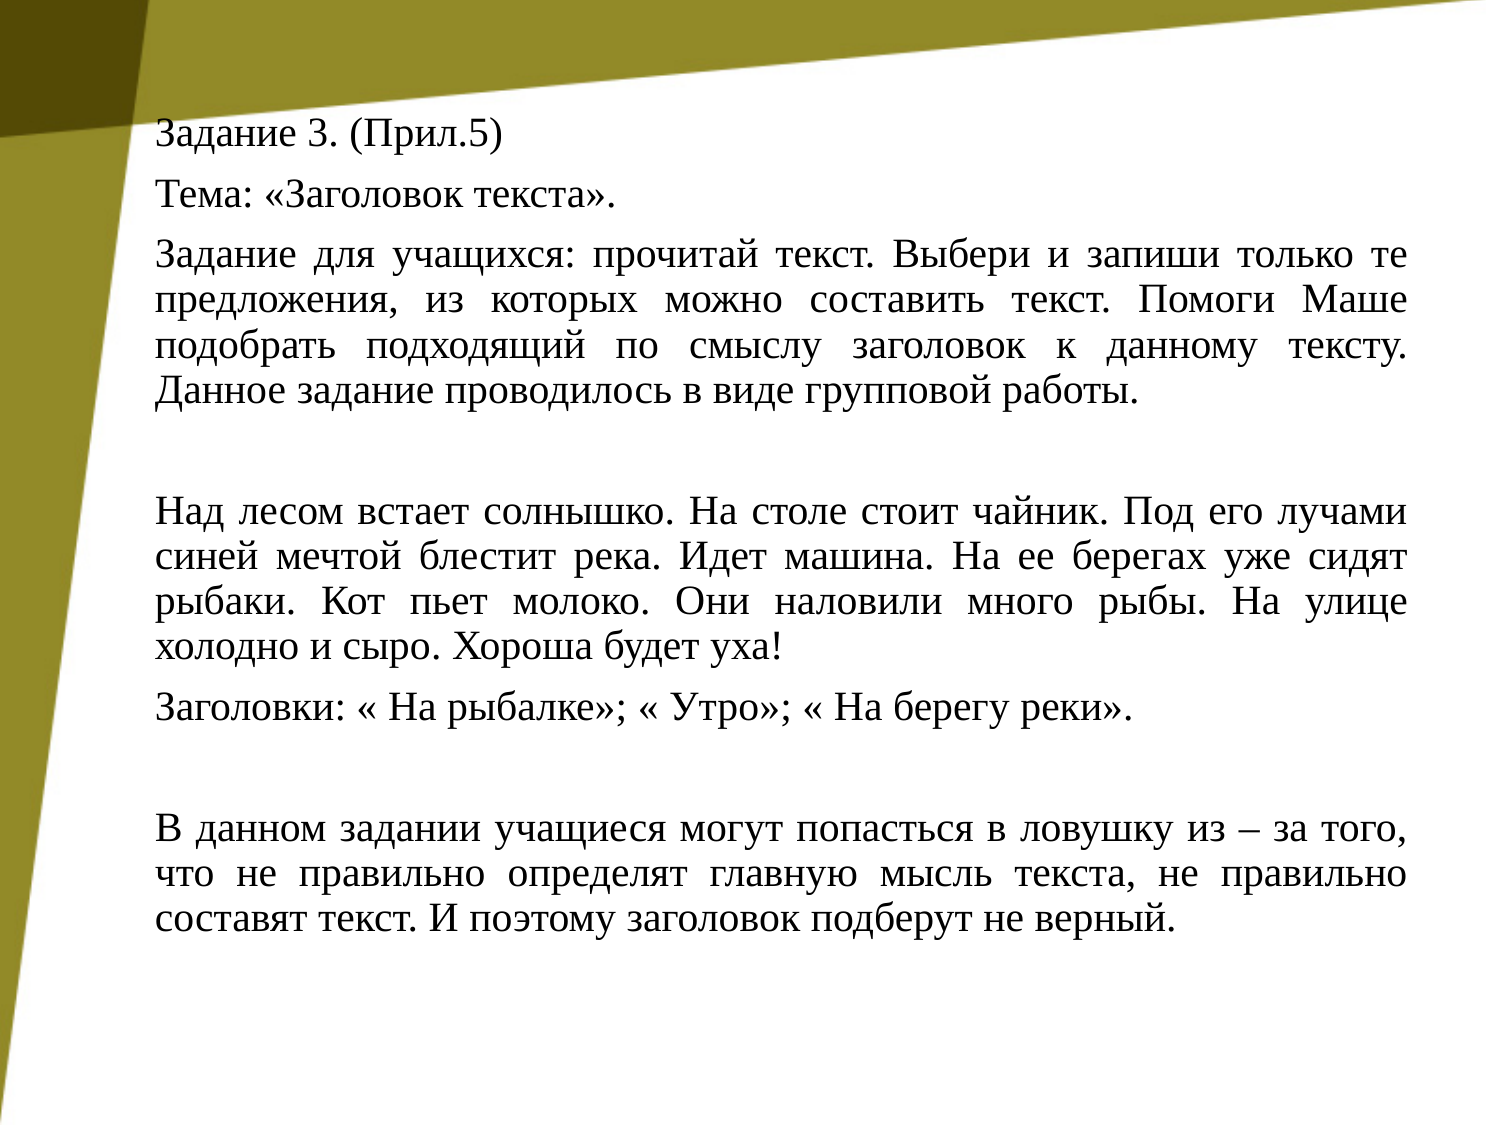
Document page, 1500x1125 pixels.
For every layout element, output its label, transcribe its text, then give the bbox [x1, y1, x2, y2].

list Задание 3. (Прил.5) Тема: «Заголовок текста». Задание для учащихся: прочитай текст. Выбери и запиши только те предложения, из которых можно составить текст. Помоги Маше подобрать подходящий по смыслу заголовок к данному тексту. Данное задание проводилось в виде групповой работы. Над лесом встает солнышко. На столе стоит чайник. Под его лучами синей мечтой блестит река. Идет машина. На ее берегах уже сидят рыбаки. Кот пьет молоко. Они наловили много рыбы. На улице холодно и сыро. Хороша будет уха! Заголовки: « На рыбалке»; « Утро»; « На берегу реки». В данном задании учащиеся могут попасться в ловушку из – за того, что не правильно определят главную мысль текста, не правильно составят текст. И поэтому заголовок подберут не верный. [139, 102, 1424, 1014]
picture [0, 0, 1500, 1125]
